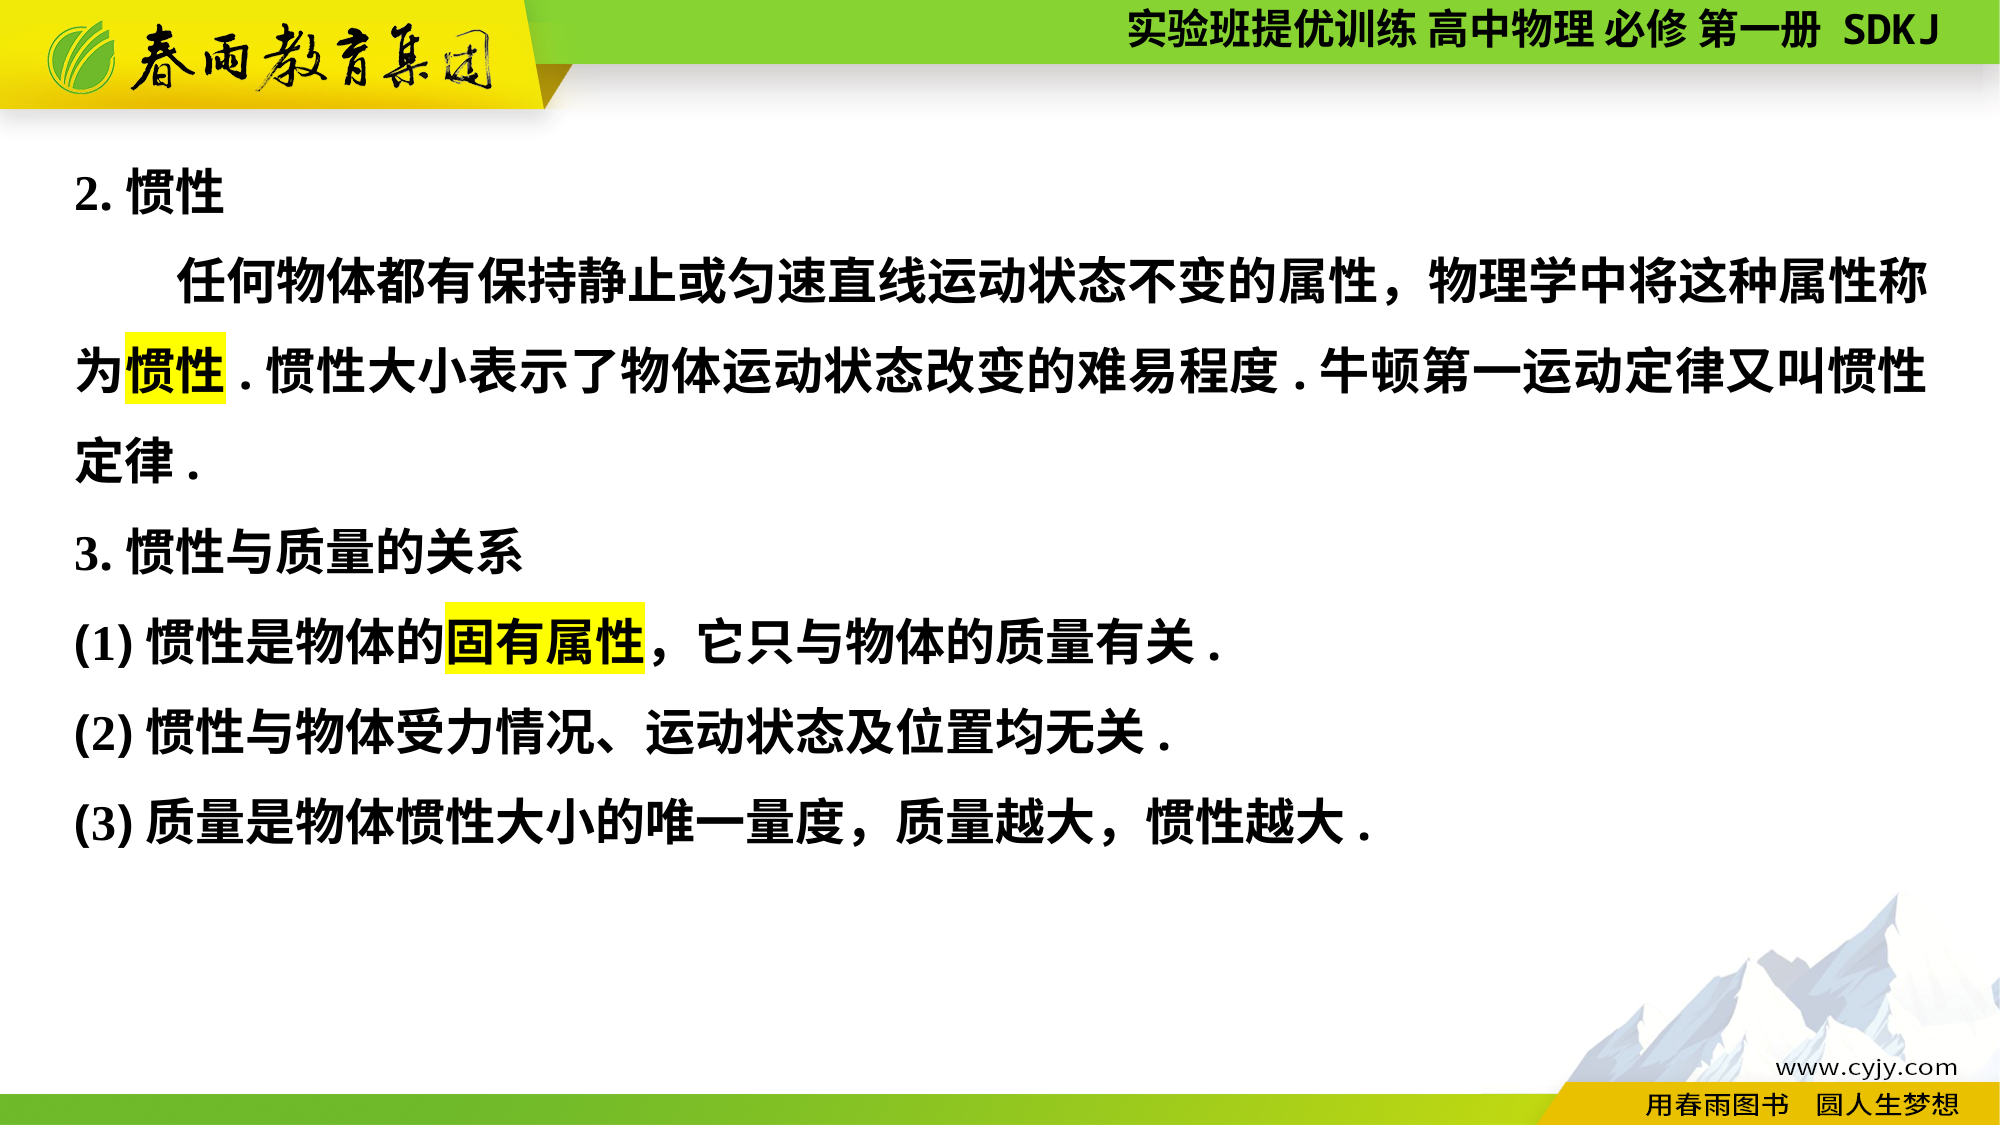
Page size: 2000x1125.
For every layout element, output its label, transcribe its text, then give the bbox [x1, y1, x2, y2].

list 2.惯性 任何物体都有保持静止或匀速直线运动状态不变的属性，物理学中将这种属性称为惯性.惯性大小表示了物体运动状态改变的难易程度.牛顿第一运动定律又叫惯性定律. 3.惯性与质量的关系 (1)惯性是物体的固有属性，它只与物体的质量有关. (2)惯性与物体受力情况、运动状态及位置均无关. (3)质量是物体惯性大小的唯一量度，质量越大，惯性越大. [59, 122, 1944, 865]
picture [0, 0, 2000, 1125]
